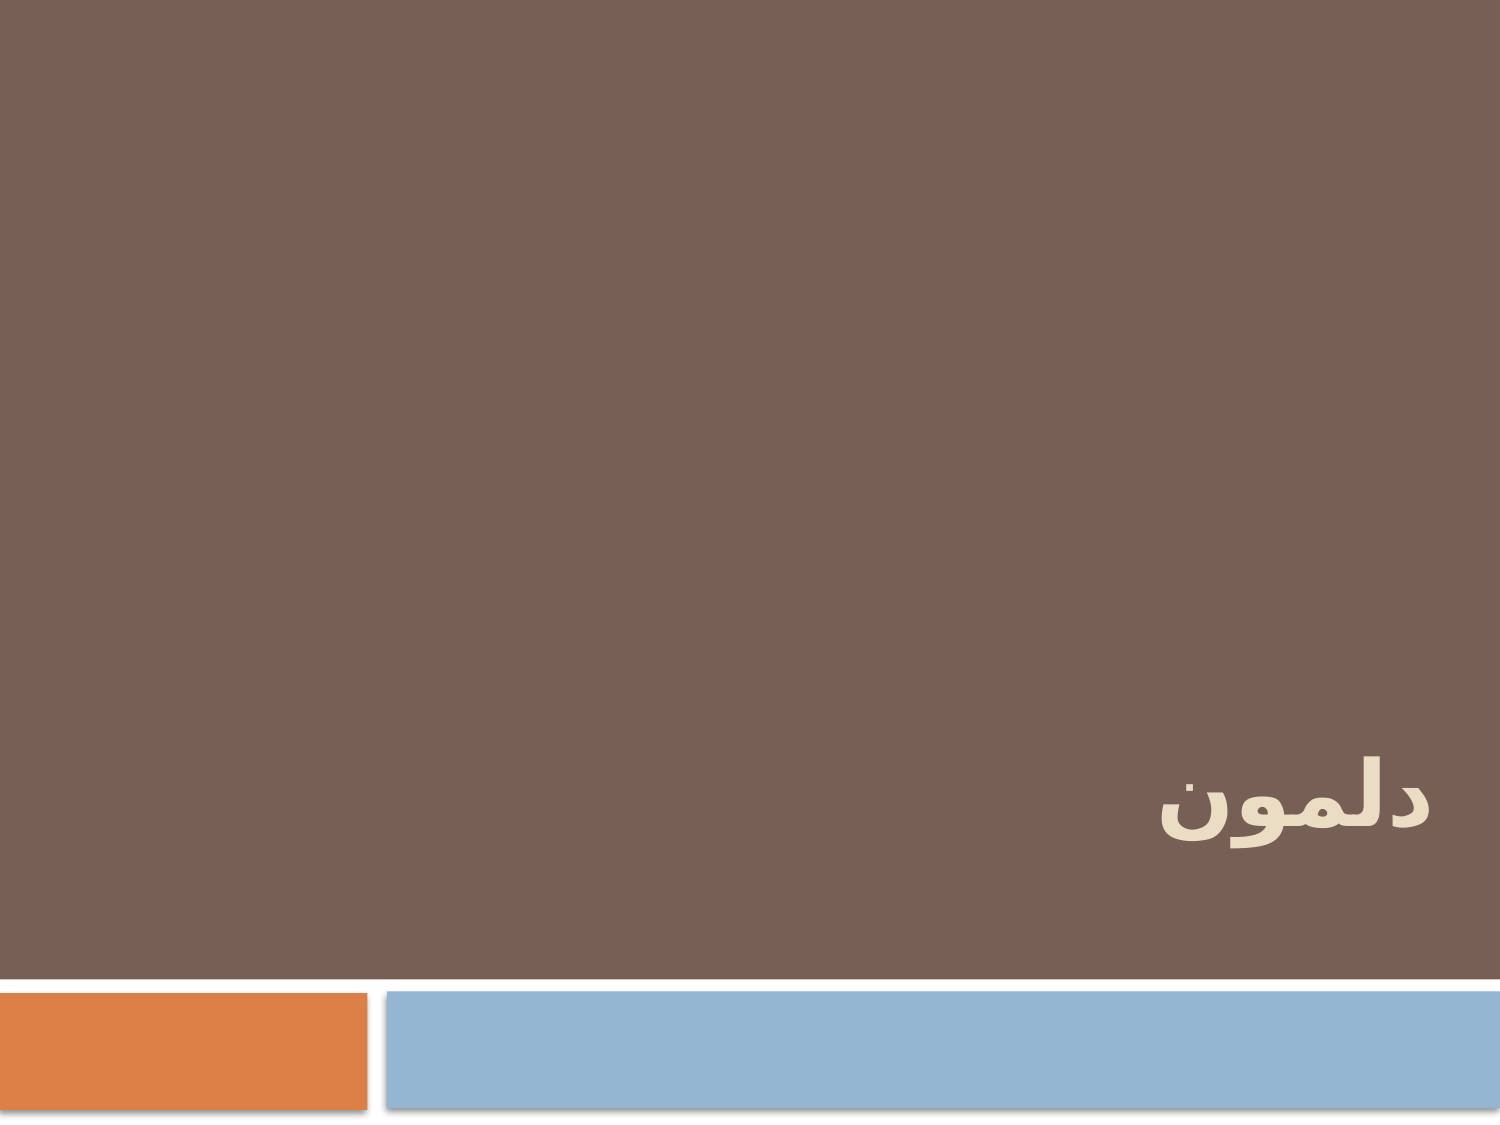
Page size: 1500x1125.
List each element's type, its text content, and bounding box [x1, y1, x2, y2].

title دلمون [387, 662, 1450, 963]
